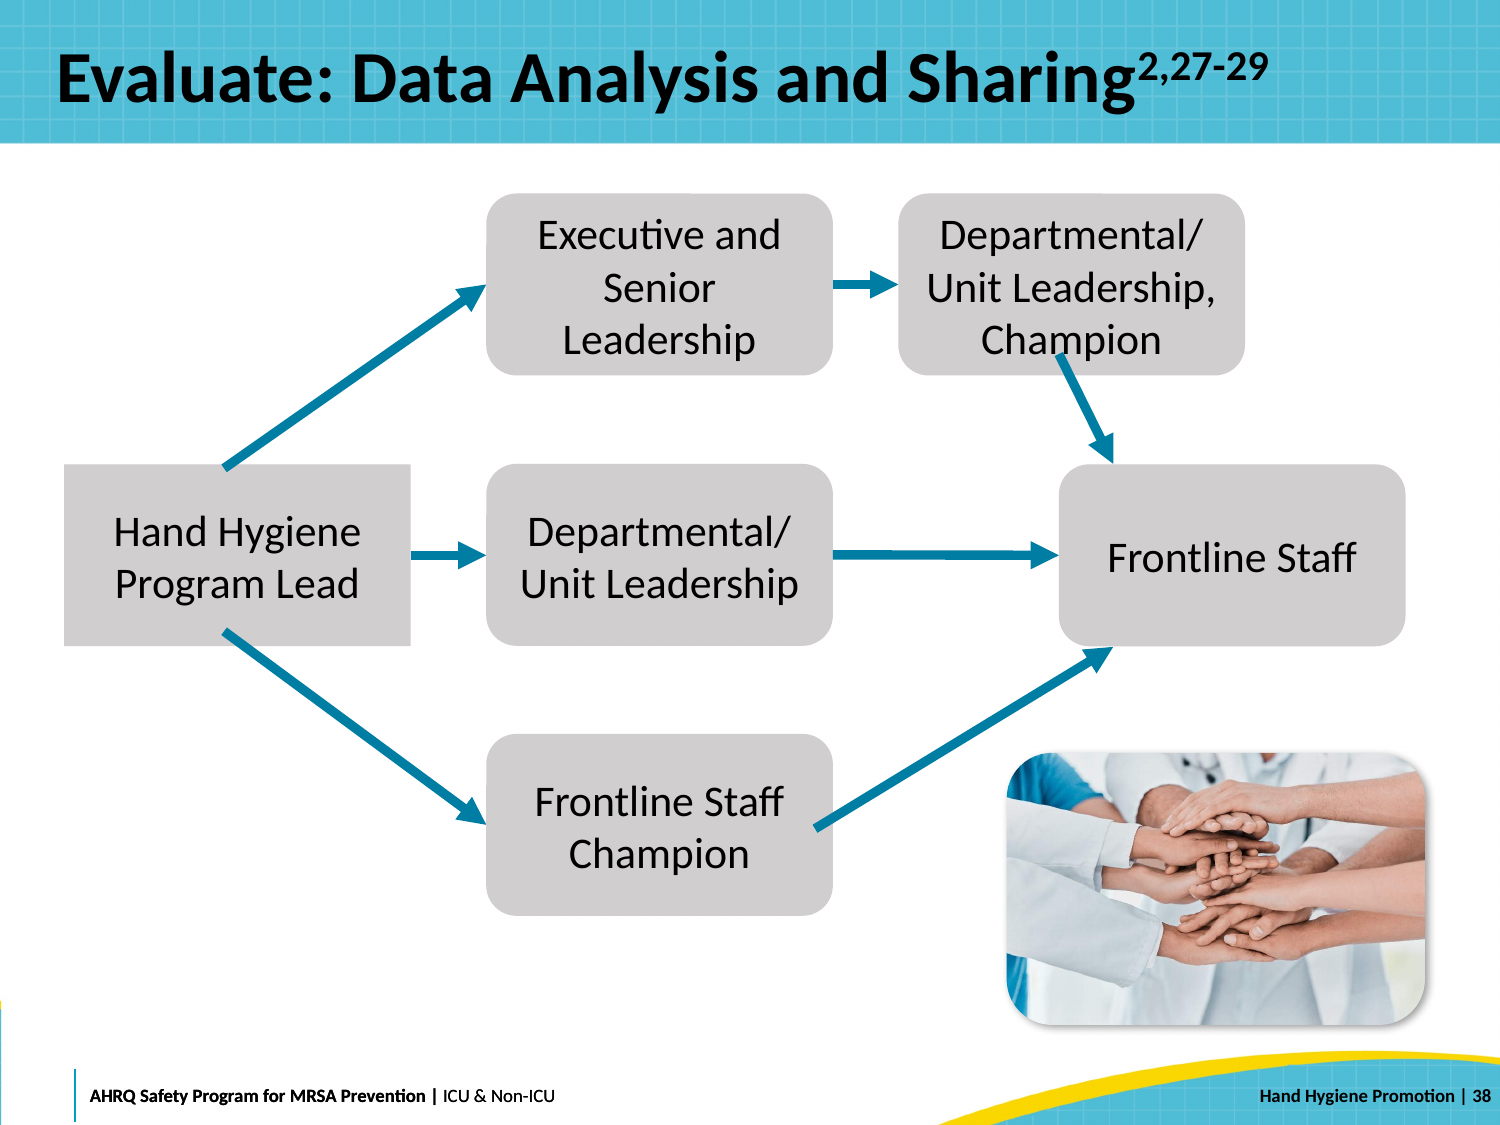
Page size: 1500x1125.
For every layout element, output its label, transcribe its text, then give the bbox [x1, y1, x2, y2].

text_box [1058, 353, 1114, 464]
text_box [224, 284, 487, 469]
picture [0, 0, 1500, 1125]
text_box Frontline Staff Champion [486, 733, 833, 916]
text_box Departmental/ Unit Leadership, Champion [898, 193, 1246, 376]
title Evaluate: Data Analysis and Sharing2,27-29 [41, 0, 1479, 150]
text_box Executive and Senior Leadership [486, 193, 833, 376]
slide_number | 38 [1455, 1065, 1500, 1125]
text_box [815, 646, 1114, 829]
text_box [224, 631, 487, 825]
text_box Departmental/ Unit Leadership [486, 463, 833, 646]
text_box Frontline Staff [1058, 464, 1406, 647]
list Hand Hygiene Program Lead [64, 464, 411, 647]
